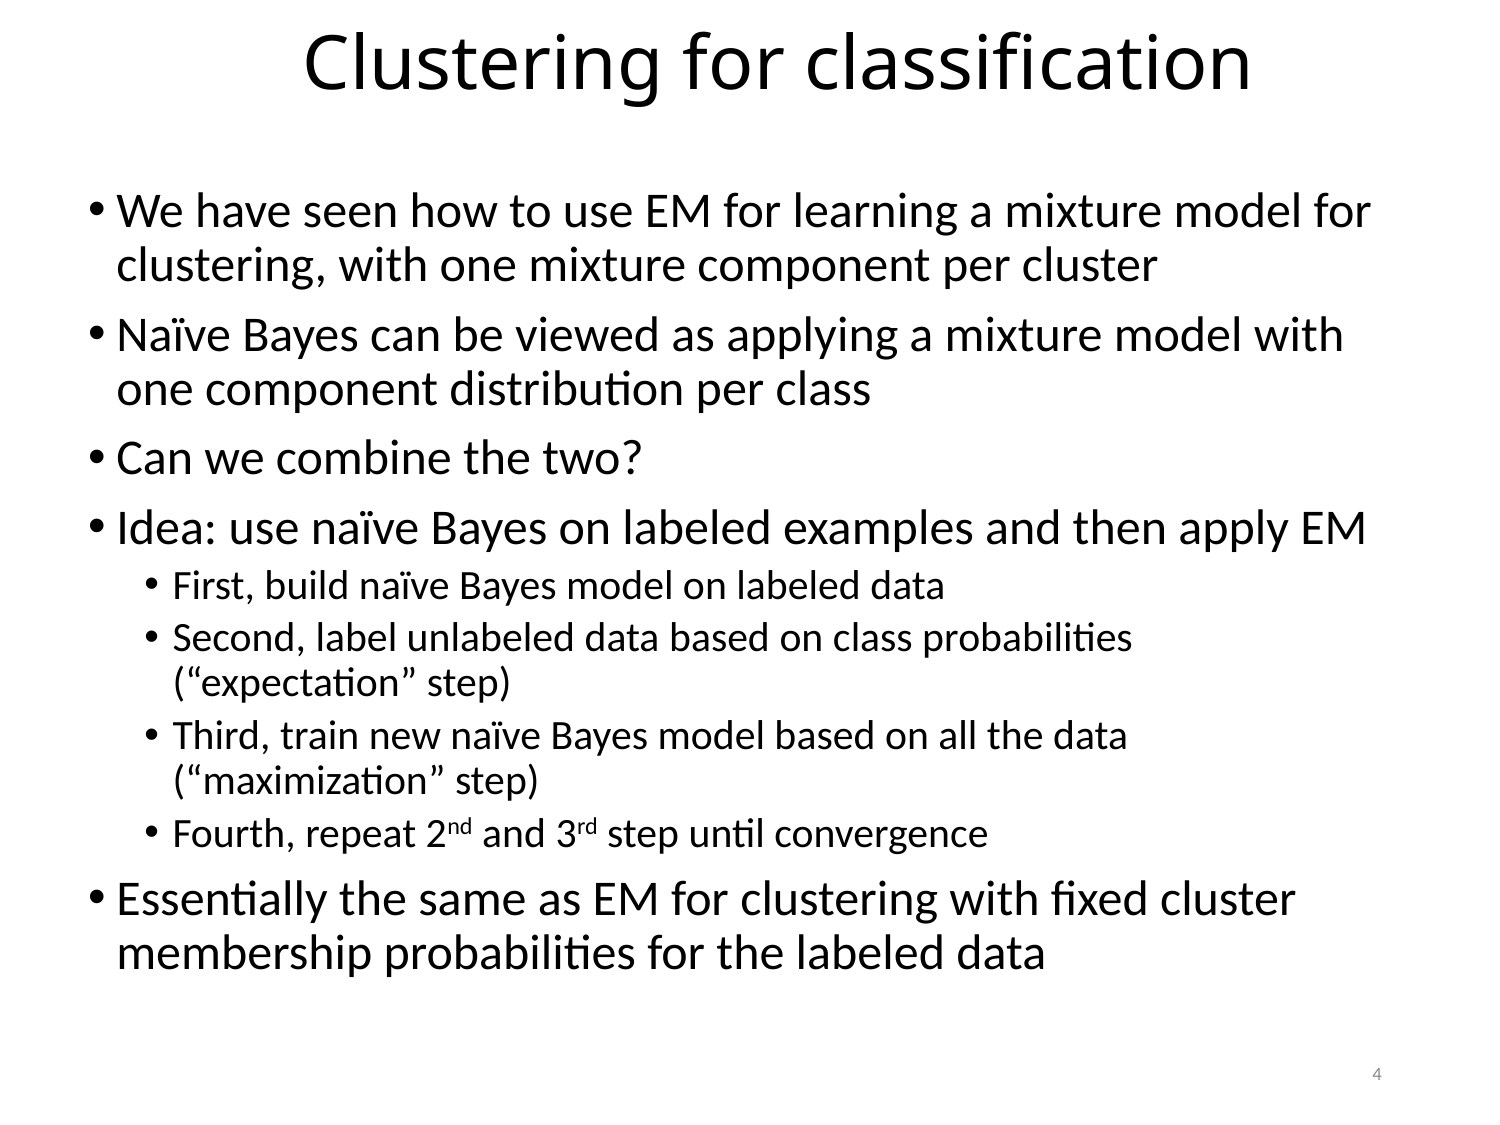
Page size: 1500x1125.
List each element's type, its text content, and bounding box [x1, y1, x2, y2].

title Clustering for classification [287, 0, 1500, 159]
slide_number 4 [1059, 1042, 1397, 1103]
list We have seen how to use EM for learning a mixture model for clustering, with one mixture component per cluster Naïve Bayes can be viewed as applying a mixture model with one component distribution per class Can we combine the two? Idea: use naïve Bayes on labeled examples and then apply EM First, build naïve Bayes model on labeled data Second, label unlabeled data based on class probabilities (“expectation” step) Third, train new naïve Bayes model based on all the data (“maximization” step) Fourth, repeat 2nd and 3rd step until convergence Essentially the same as EM for clustering with fixed cluster membership probabilities for the labeled data [73, 177, 1413, 988]
